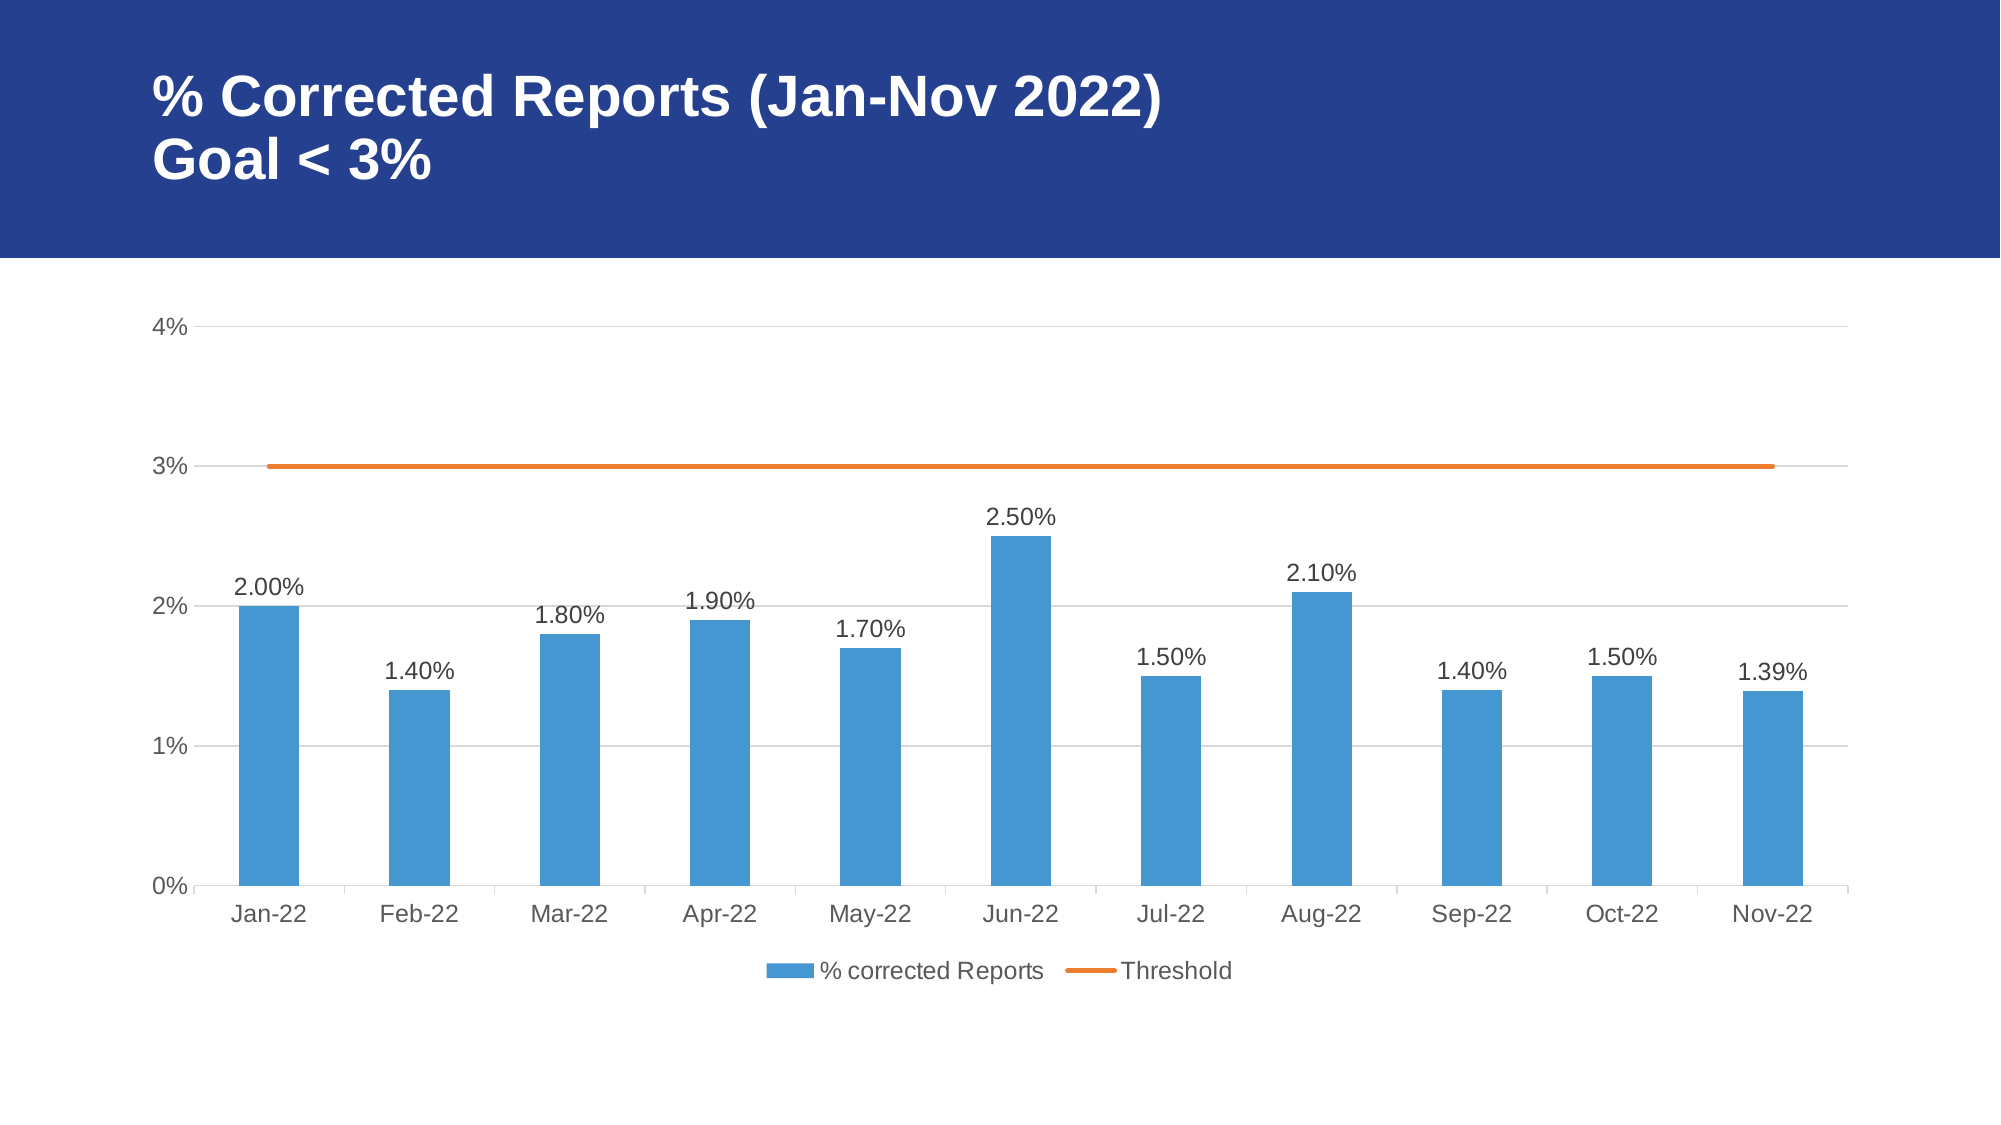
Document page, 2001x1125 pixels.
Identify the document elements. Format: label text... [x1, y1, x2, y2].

title % Corrected Reports (Jan-Nov 2022) Goal < 3% [137, 20, 1863, 238]
chart [116, 299, 1884, 991]
